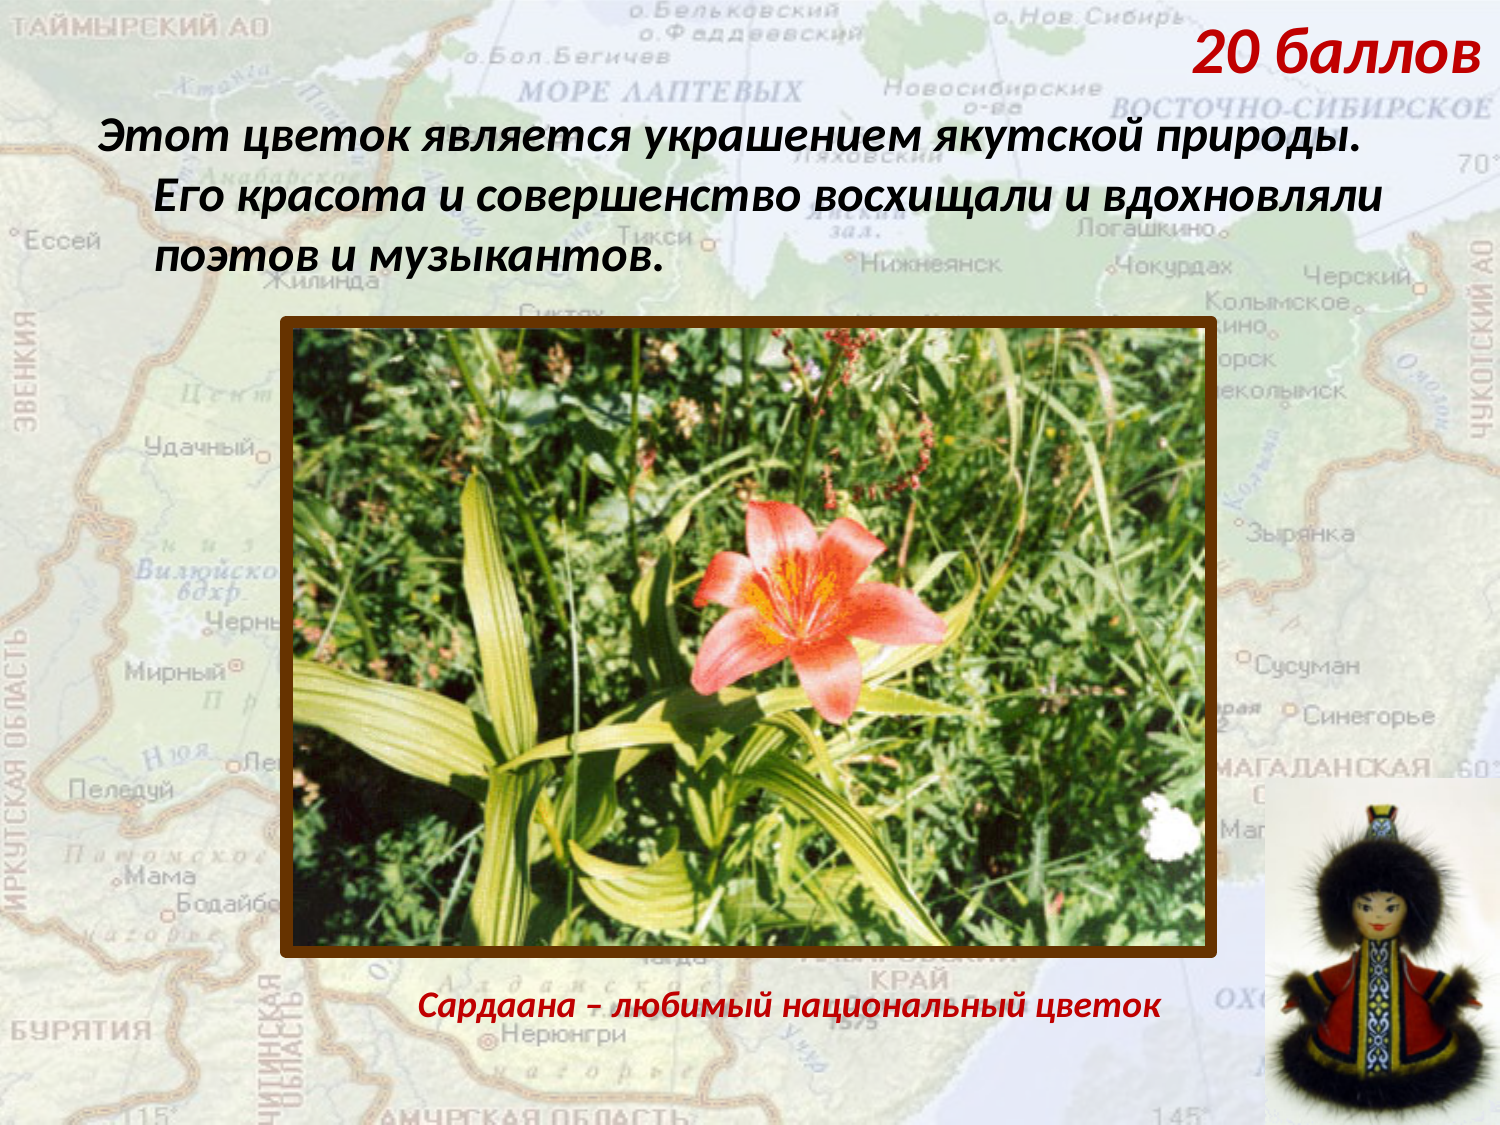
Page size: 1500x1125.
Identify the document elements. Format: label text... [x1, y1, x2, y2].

picture [292, 327, 1205, 947]
text_box 20 баллов [1176, 0, 1498, 95]
picture [1265, 778, 1500, 1125]
text_box Сардаана – любимый национальный цветок [403, 972, 1177, 1078]
list Этот цветок является украшением якутской природы. Его красота и совершенство восхищали и вдохновляли поэтов и музыкантов. [82, 93, 1456, 200]
